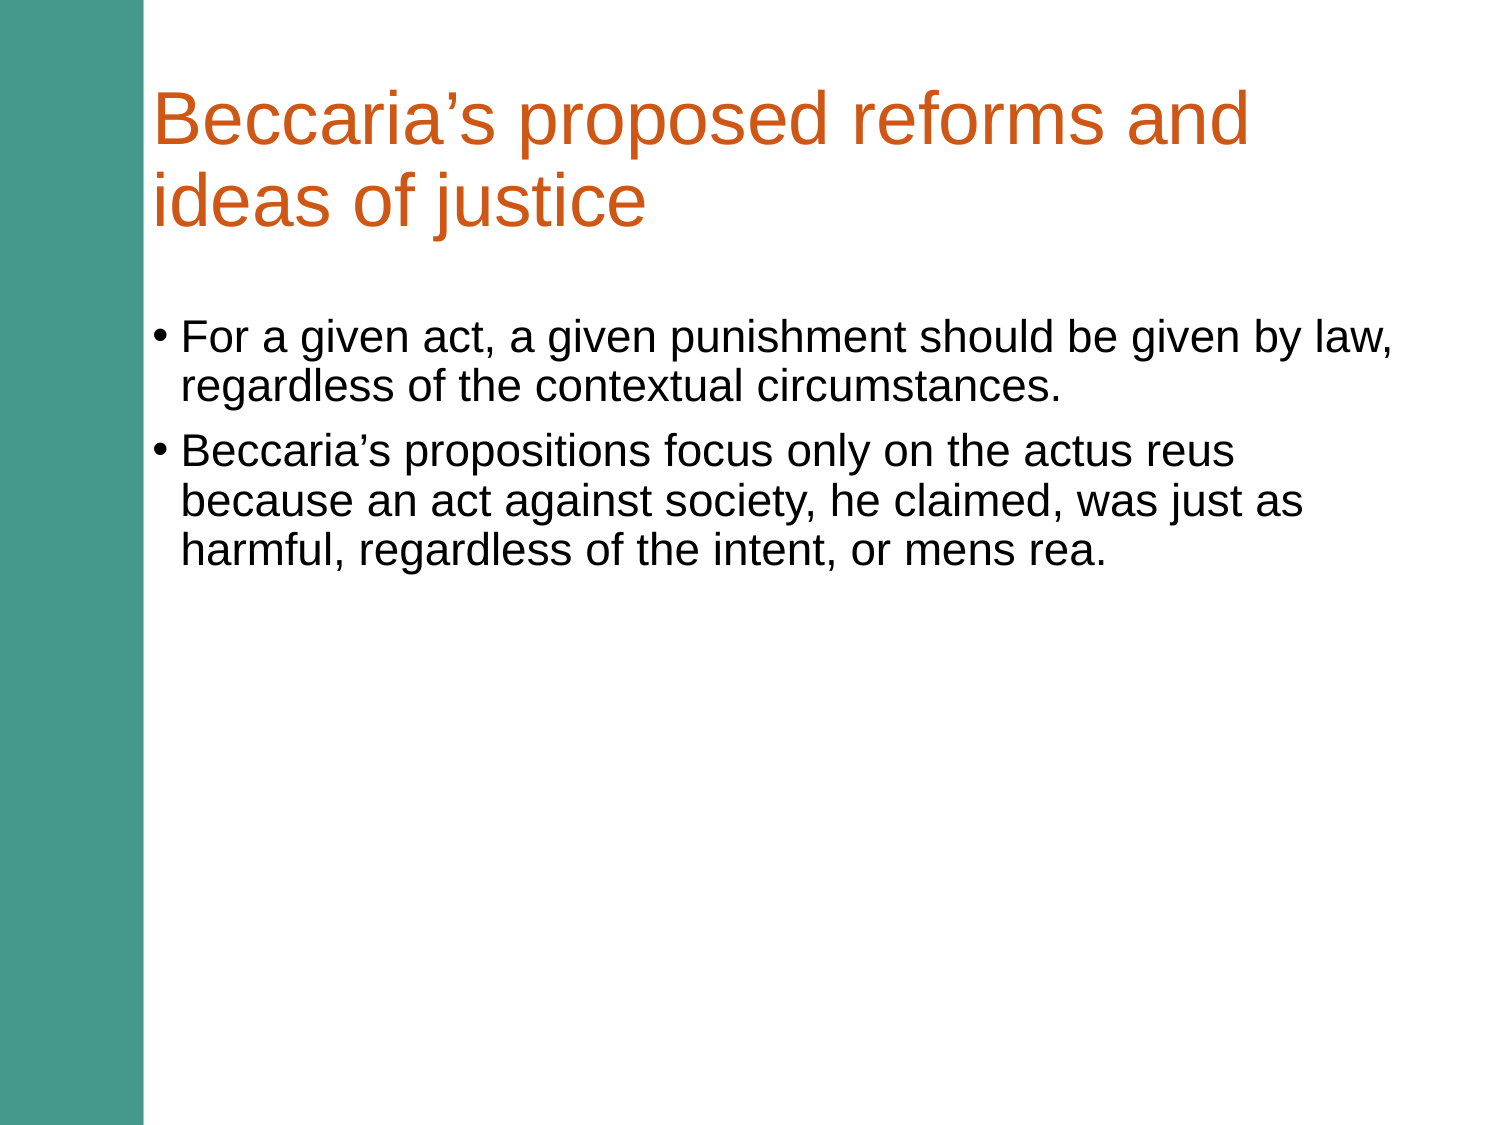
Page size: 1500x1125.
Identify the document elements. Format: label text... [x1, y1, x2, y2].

picture [0, 0, 1500, 1125]
title Beccaria’s proposed reforms and ideas of justice [137, 52, 1432, 271]
list For a given act, a given punishment should be given by law, regardless of the contextual circumstances. Beccaria’s propositions focus only on the actus reus because an act against society, he claimed, was just as harmful, regardless of the intent, or mens rea. [137, 305, 1432, 1019]
